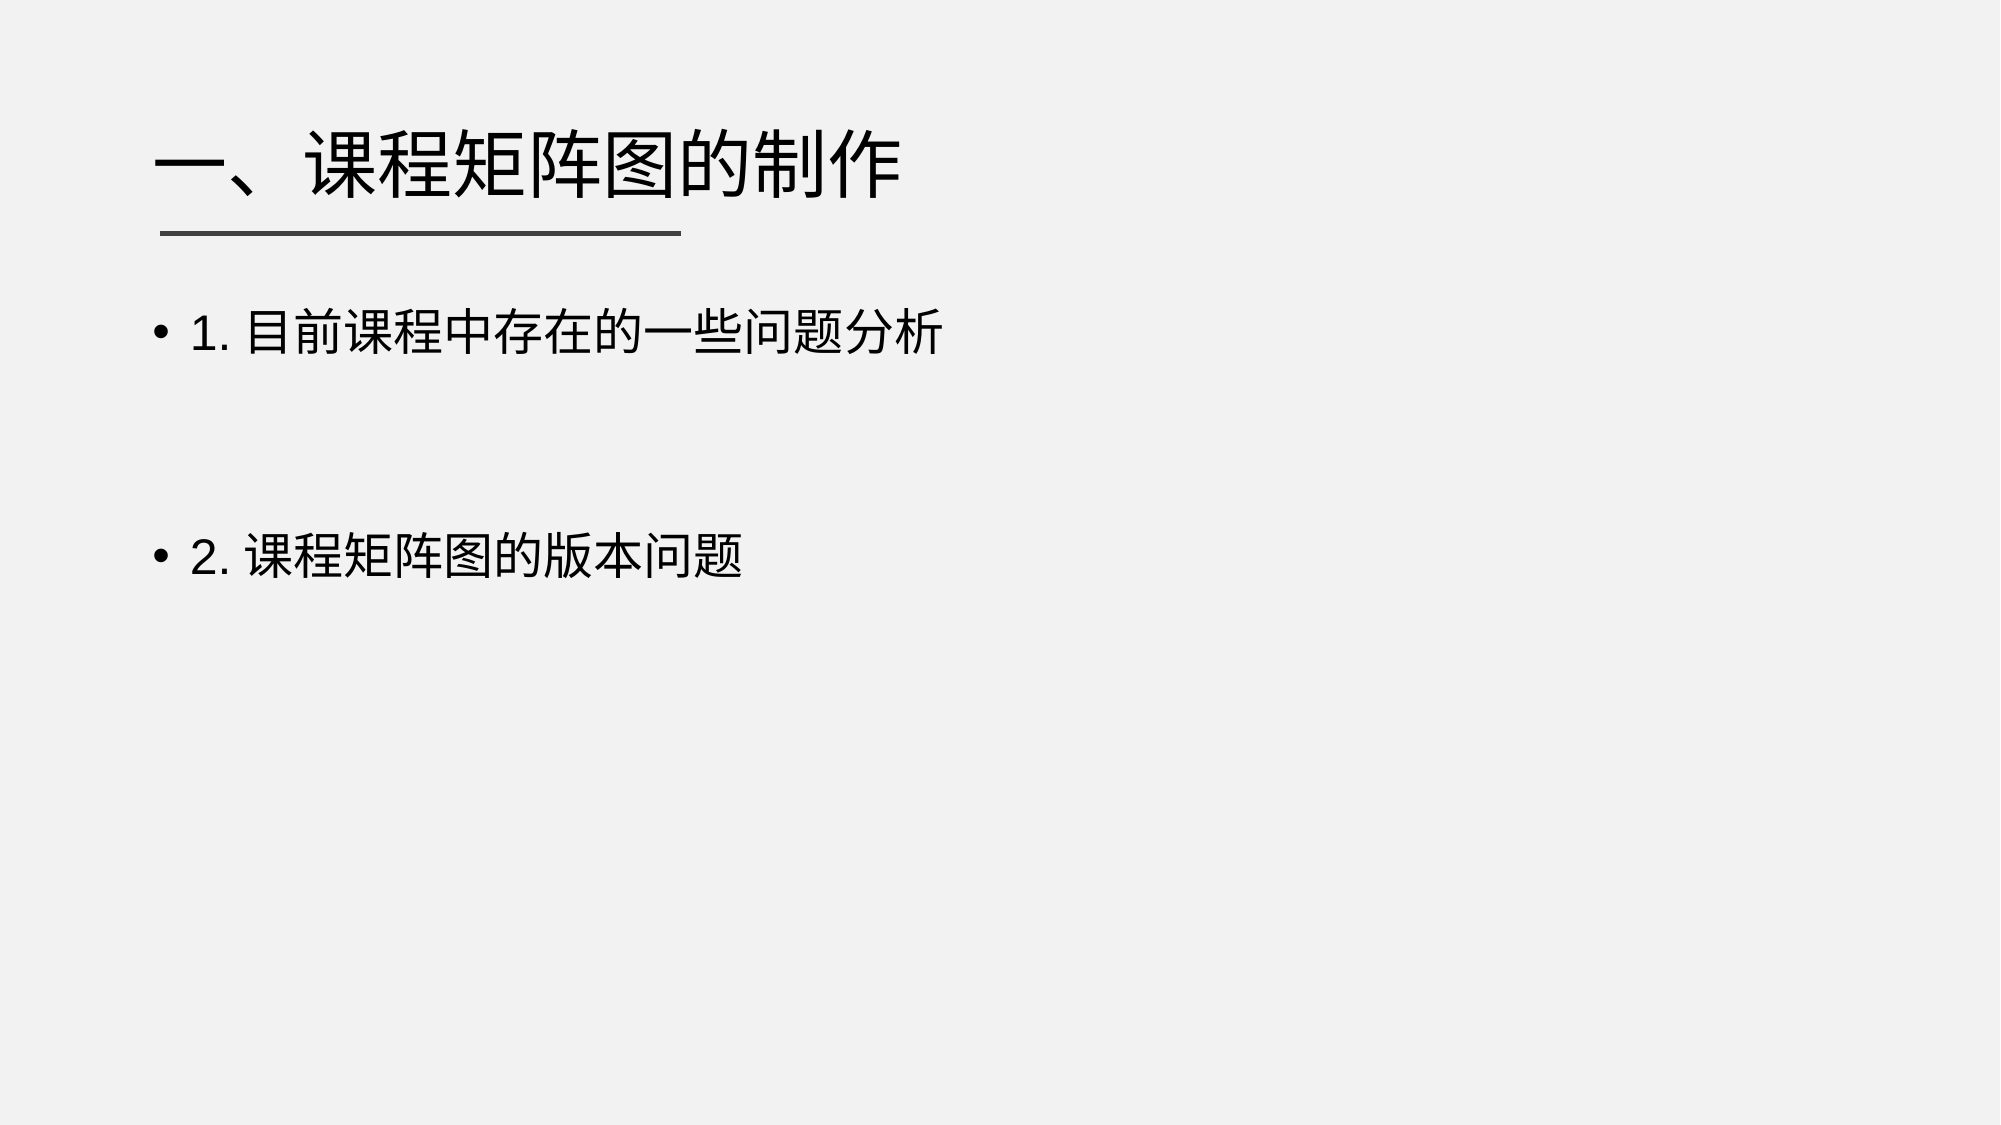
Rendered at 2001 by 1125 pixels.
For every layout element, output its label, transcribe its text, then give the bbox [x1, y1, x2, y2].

title 一、课程矩阵图的制作 [137, 59, 1863, 278]
list 1.目前课程中存在的一些问题分析 2.课程矩阵图的版本问题 [137, 299, 1863, 1014]
